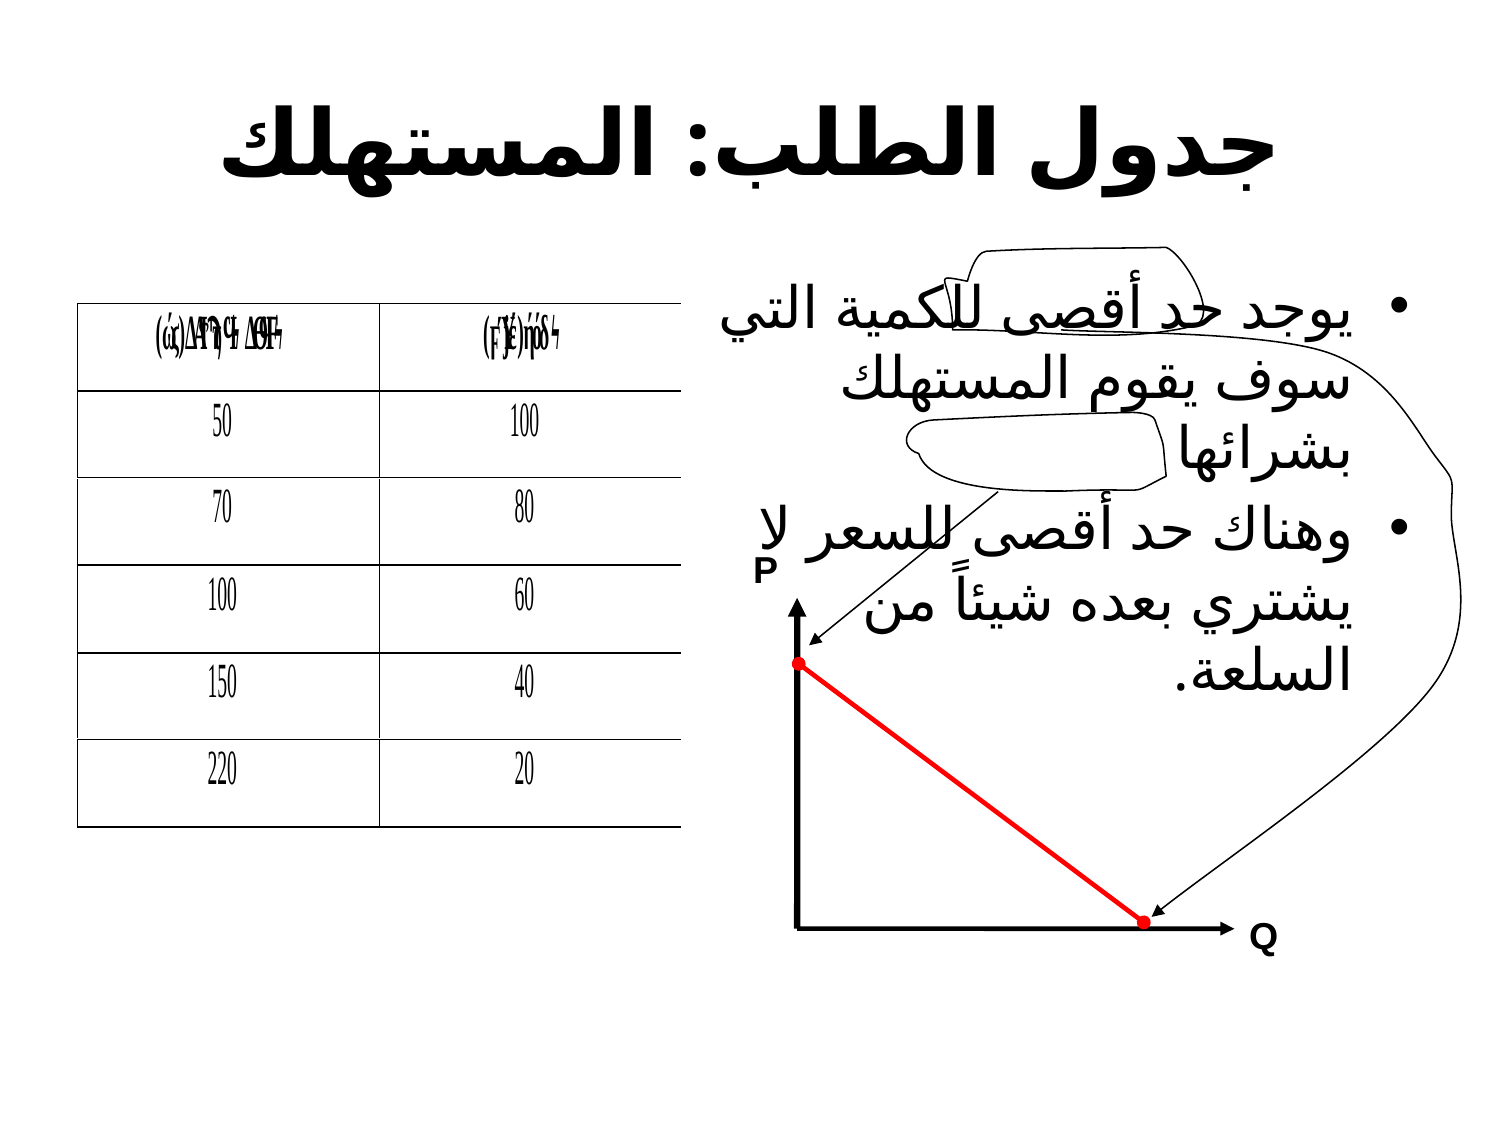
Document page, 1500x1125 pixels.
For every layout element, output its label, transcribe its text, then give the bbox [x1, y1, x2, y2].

text_box [1147, 922, 1234, 935]
text_box Q [1234, 904, 1306, 965]
title جدول الطلب: المستهلك [75, 45, 1425, 233]
text_box [790, 599, 804, 657]
text_box [792, 657, 1150, 929]
text_box [809, 491, 999, 646]
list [76, 302, 682, 870]
text_box [944, 247, 1204, 336]
text_box P [738, 538, 810, 599]
text_box [1062, 333, 1461, 917]
text_box [906, 412, 1167, 492]
list يوجد حد أقصى للكمية التي سوف يقوم المستهلك بشرائها وهناك حد أقصى للسعر لا يشتري بعده شيئاً من السلعة. [702, 262, 1425, 1005]
